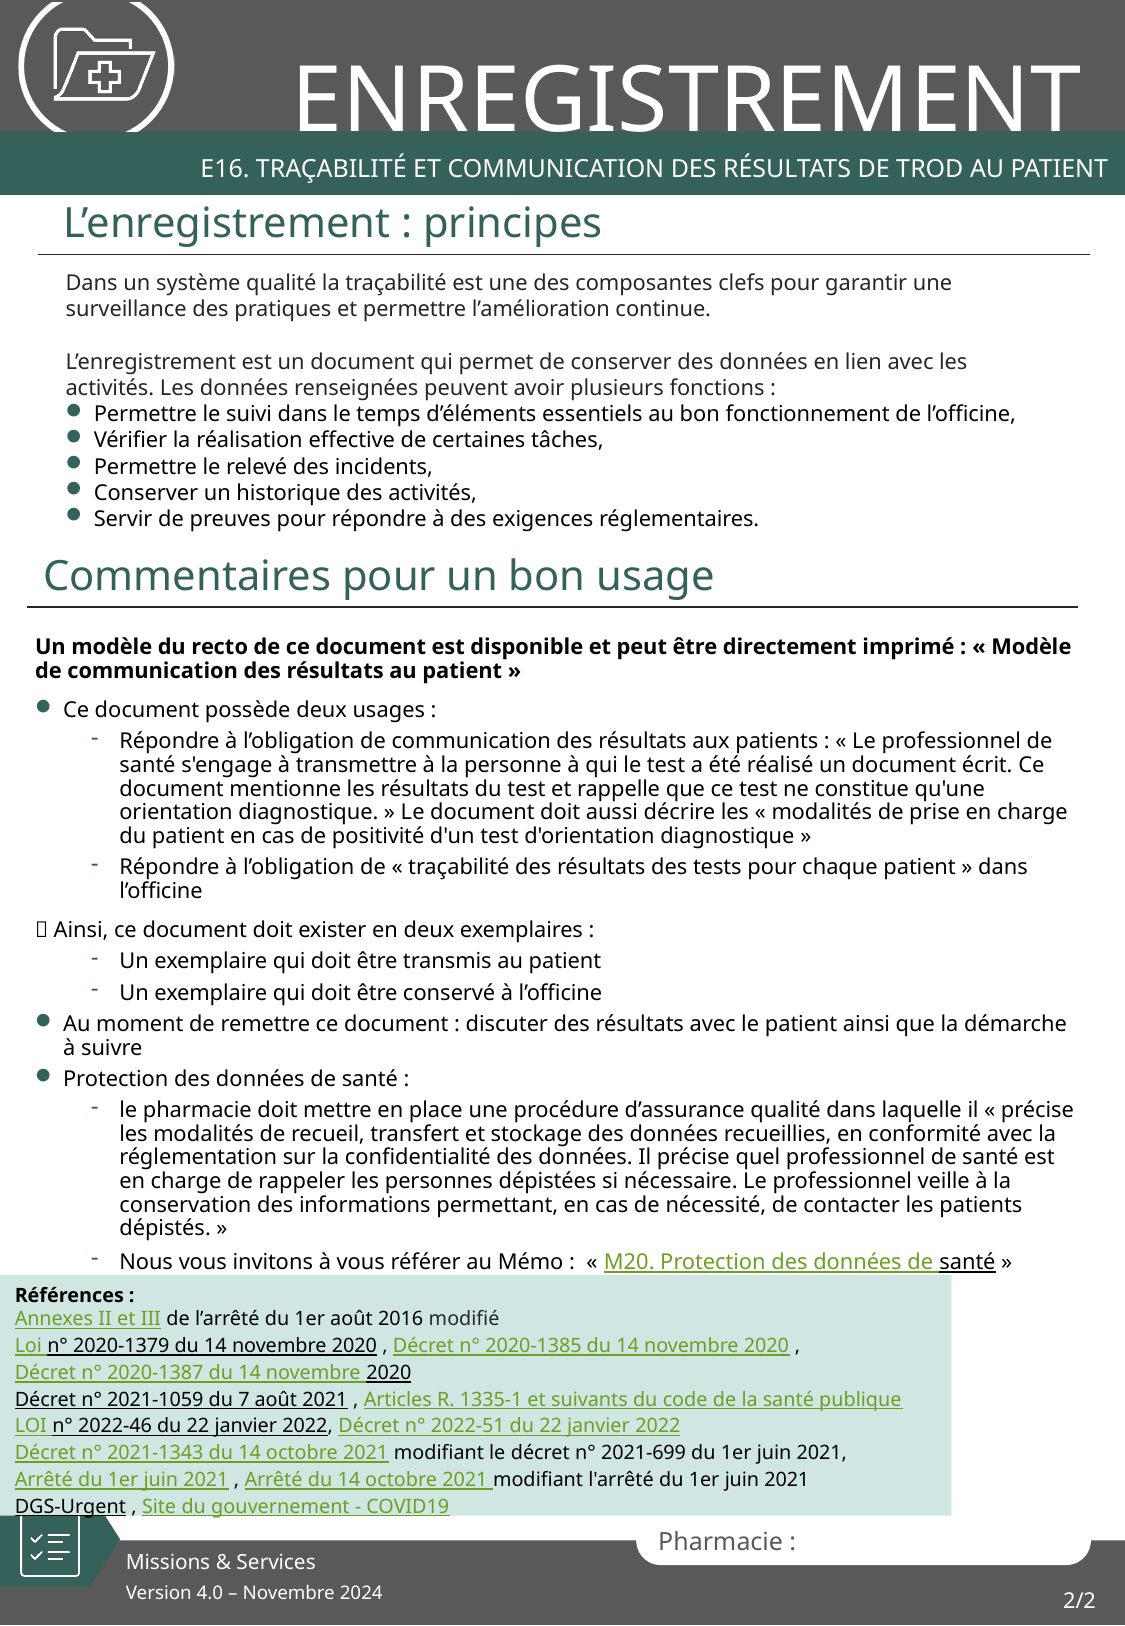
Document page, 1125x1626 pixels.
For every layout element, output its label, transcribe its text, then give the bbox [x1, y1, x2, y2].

picture [20, 1516, 80, 1577]
picture [18, 2, 175, 132]
list Un modèle du recto de ce document est disponible et peut être directement imprimé : « Modèle de communication des résultats au patient » Ce document possède deux usages : Répondre à l’obligation de communication des résultats aux patients : « Le professionnel de santé s'engage à transmettre à la personne à qui le test a été réalisé un document écrit. Ce document mentionne les résultats du test et rappelle que ce test ne constitue qu'une orientation diagnostique. » Le document doit aussi décrire les « modalités de prise en charge du patient en cas de positivité d'un test d'orientation diagnostique » Répondre à l’obligation de « traçabilité des résultats des tests pour chaque patient » dans l’officine  Ainsi, ce document doit exister en deux exemplaires : Un exemplaire qui doit être transmis au patient Un exemplaire qui doit être conservé à l’officine Au moment de remettre ce document : discuter des résultats avec le patient ainsi que la démarche à suivre Protection des données de santé : le pharmacie doit mettre en place une procédure d’assurance qualité dans laquelle il « précise les modalités de recueil, transfert et stockage des données recueillies, en conformité avec la réglementation sur la confidentialité des données. Il précise quel professionnel de santé est en charge de rappeler les personnes dépistées si nécessaire. Le professionnel veille à la conservation des informations permettant, en cas de nécessité, de contacter les patients dépistés. » Nous vous invitons à vous référer au Mémo : « M20. Protection des données de santé » [20, 628, 1092, 1275]
text_box 2/2 [1033, 1573, 1125, 1625]
text_box E16. Traçabilité et communication des résultats de TROD AU PATIENT [36, 148, 1125, 190]
text_box Références : Annexes II et III de l’arrêté du 1er août 2016 modifié Loi n° 2020-1379 du 14 novembre 2020 , Décret n° 2020-1385 du 14 novembre 2020 , Décret n° 2020-1387 du 14 novembre 2020 Décret n° 2021-1059 du 7 août 2021 , Articles R. 1335-1 et suivants du code de la santé publique LOI n° 2022-46 du 22 janvier 2022, Décret n° 2022-51 du 22 janvier 2022 Décret n° 2021-1343 du 14 octobre 2021 modifiant le décret n° 2021-699 du 1er juin 2021, Arrêté du 1er juin 2021 , Arrêté du 14 octobre 2021 modifiant l'arrêté du 1er juin 2021 DGS-Urgent , Site du gouvernement - COVID19 [0, 1275, 952, 1516]
